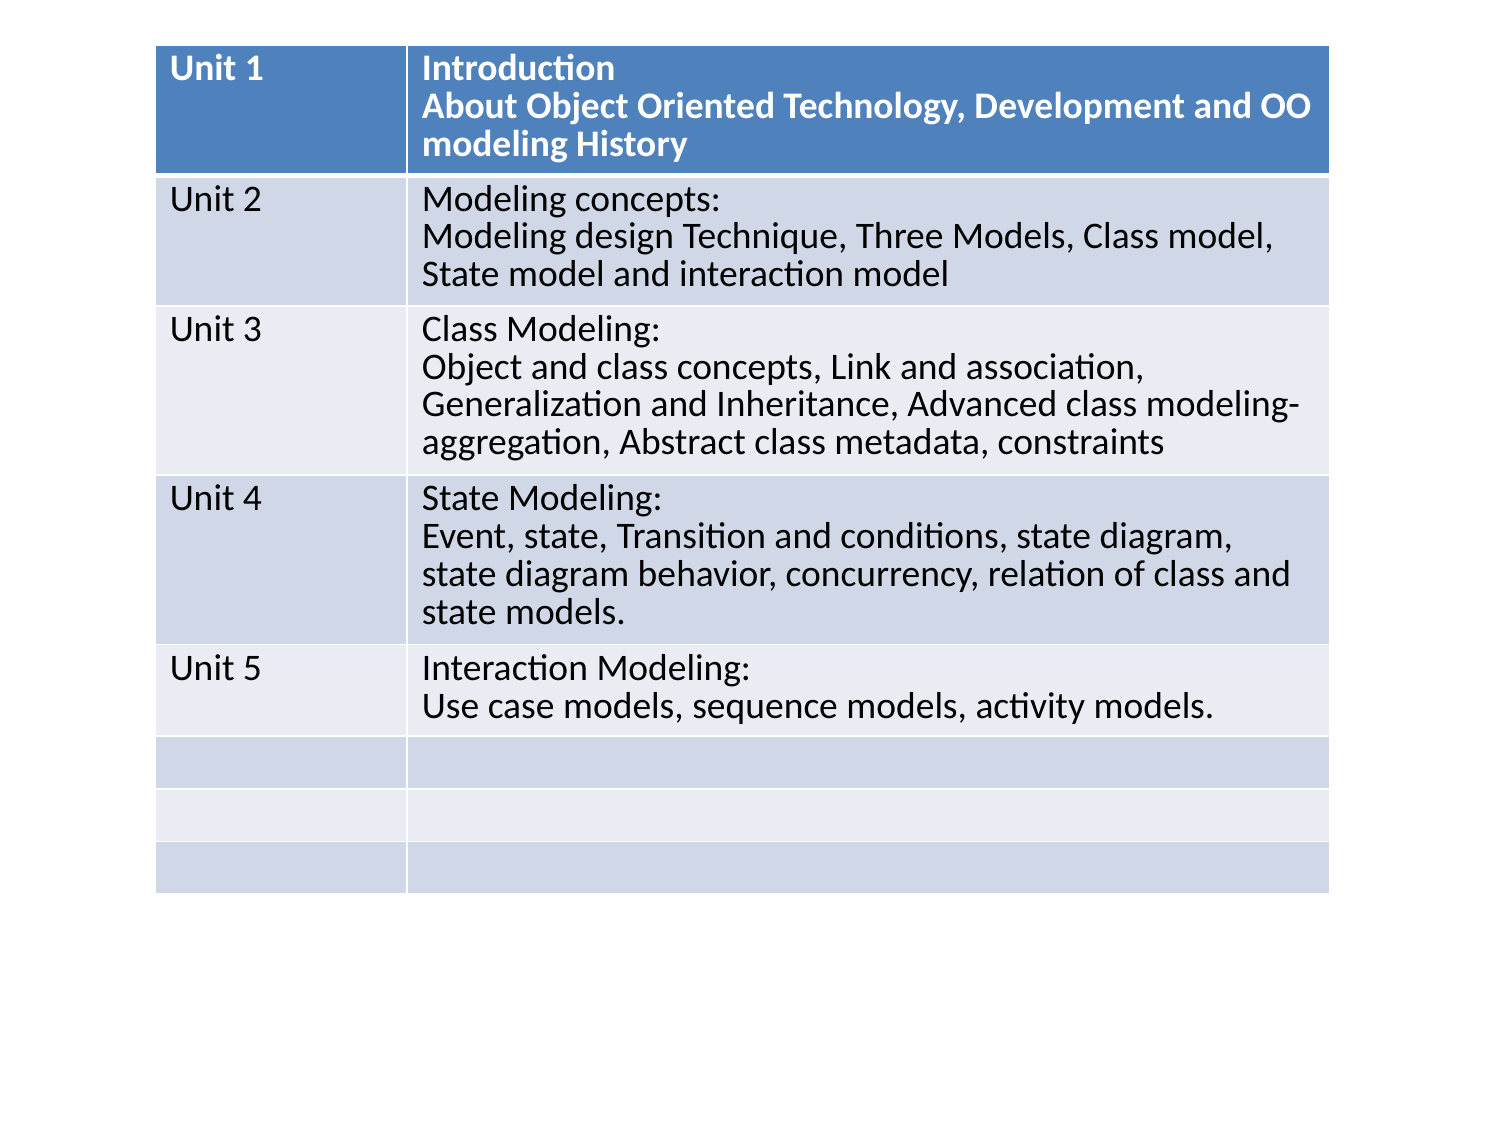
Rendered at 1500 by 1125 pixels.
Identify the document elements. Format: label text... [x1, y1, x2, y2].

table_cell Class Modeling: Object and class concepts, Link and association, Generalization and Inheritance, Advanced class modeling- aggregation, Abstract class metadata, constraints [408, 307, 1329, 474]
table_cell [408, 790, 1329, 841]
table_cell [408, 842, 1329, 893]
table_cell Modeling concepts: Modeling design Technique, Three Models, Class model, State model and interaction model [408, 178, 1329, 305]
table_header Introduction About Object Oriented Technology, Development and OO modeling History [408, 46, 1329, 173]
table_cell [156, 737, 406, 788]
table_cell Unit 2 [156, 178, 406, 305]
table_cell Unit 3 [156, 307, 406, 474]
table_cell Unit 5 [156, 645, 406, 735]
table_cell Interaction Modeling: Use case models, sequence models, activity models. [408, 645, 1329, 735]
table_cell [156, 790, 406, 841]
table_cell State Modeling: Event, state, Transition and conditions, state diagram, state diagram behavior, concurrency, relation of class and state models. [408, 476, 1329, 644]
table_header Unit 1 [156, 46, 406, 173]
table_cell Unit 4 [156, 476, 406, 644]
table_cell [156, 842, 406, 893]
table_cell [408, 737, 1329, 788]
